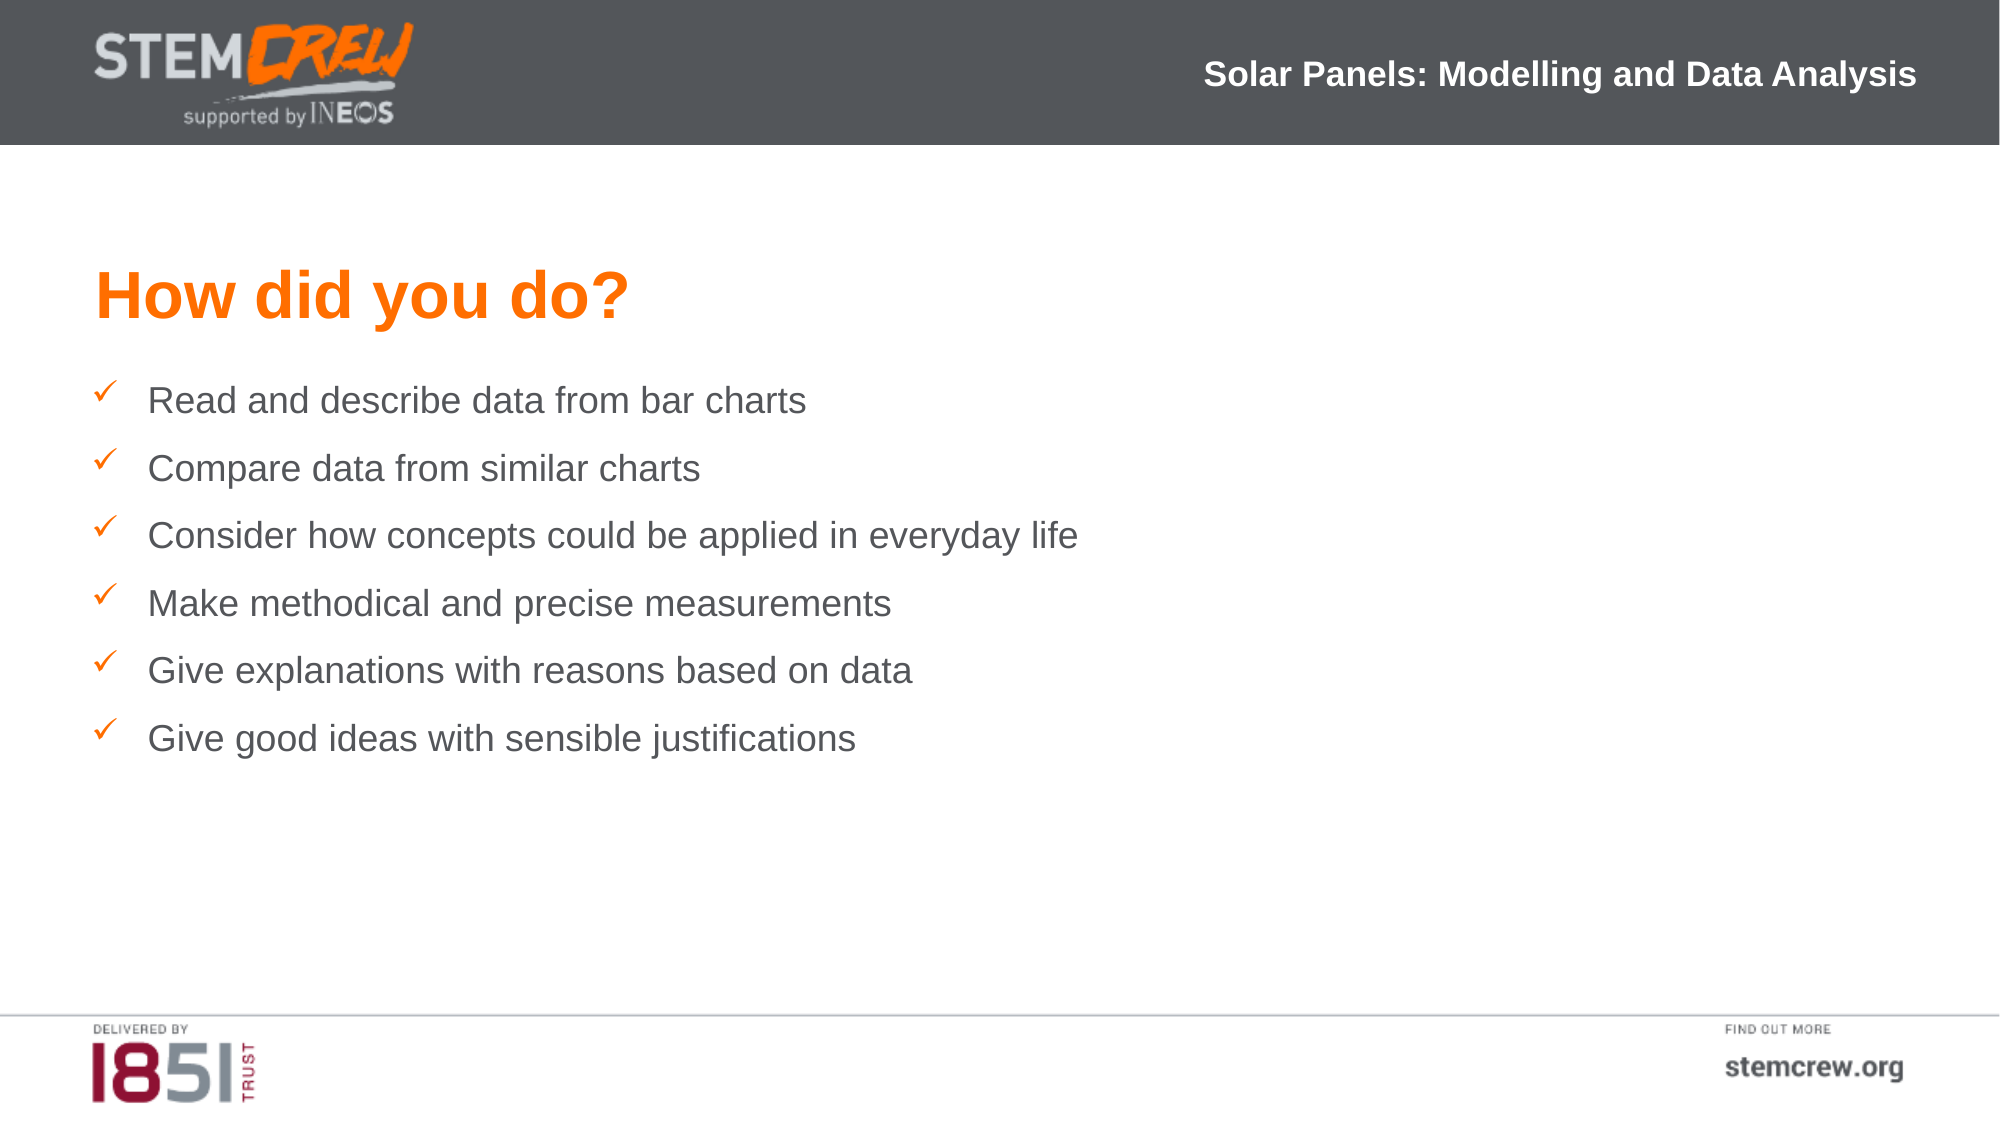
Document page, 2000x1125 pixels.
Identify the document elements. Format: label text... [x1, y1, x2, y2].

picture [0, 0, 2000, 145]
text_box Solar Panels: Modelling and Data Analysis [1015, 48, 1928, 94]
text_box Read and describe data from bar charts Compare data from similar charts Consider how concepts could be applied in everyday life Make methodical and precise measurements Give explanations with reasons based on data Give good ideas with sensible justifications [91, 353, 1862, 759]
text_box How did you do? [93, 249, 786, 332]
picture [0, 1012, 2000, 1125]
